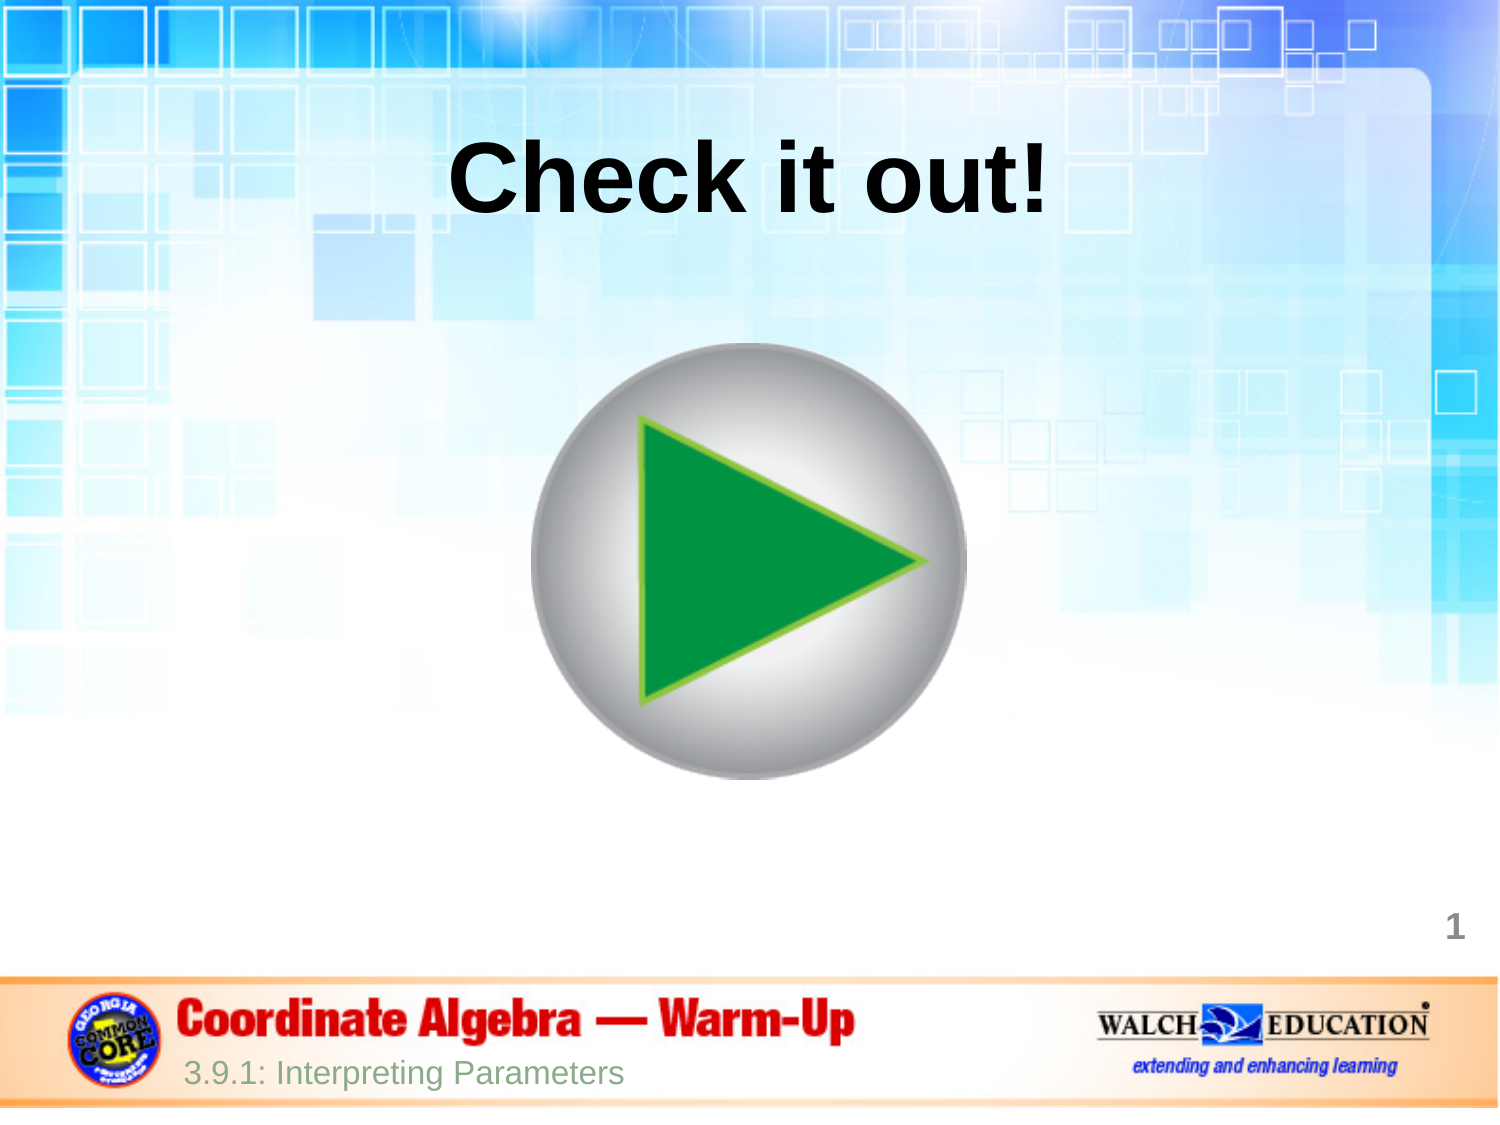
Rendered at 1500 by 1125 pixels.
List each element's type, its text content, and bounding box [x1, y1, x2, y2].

picture [0, 0, 1500, 1108]
subtitle Check it out! [105, 105, 1394, 925]
footer 3.9.1: Interpreting Parameters [168, 1048, 1067, 1094]
slide_number 1 [1361, 901, 1481, 949]
